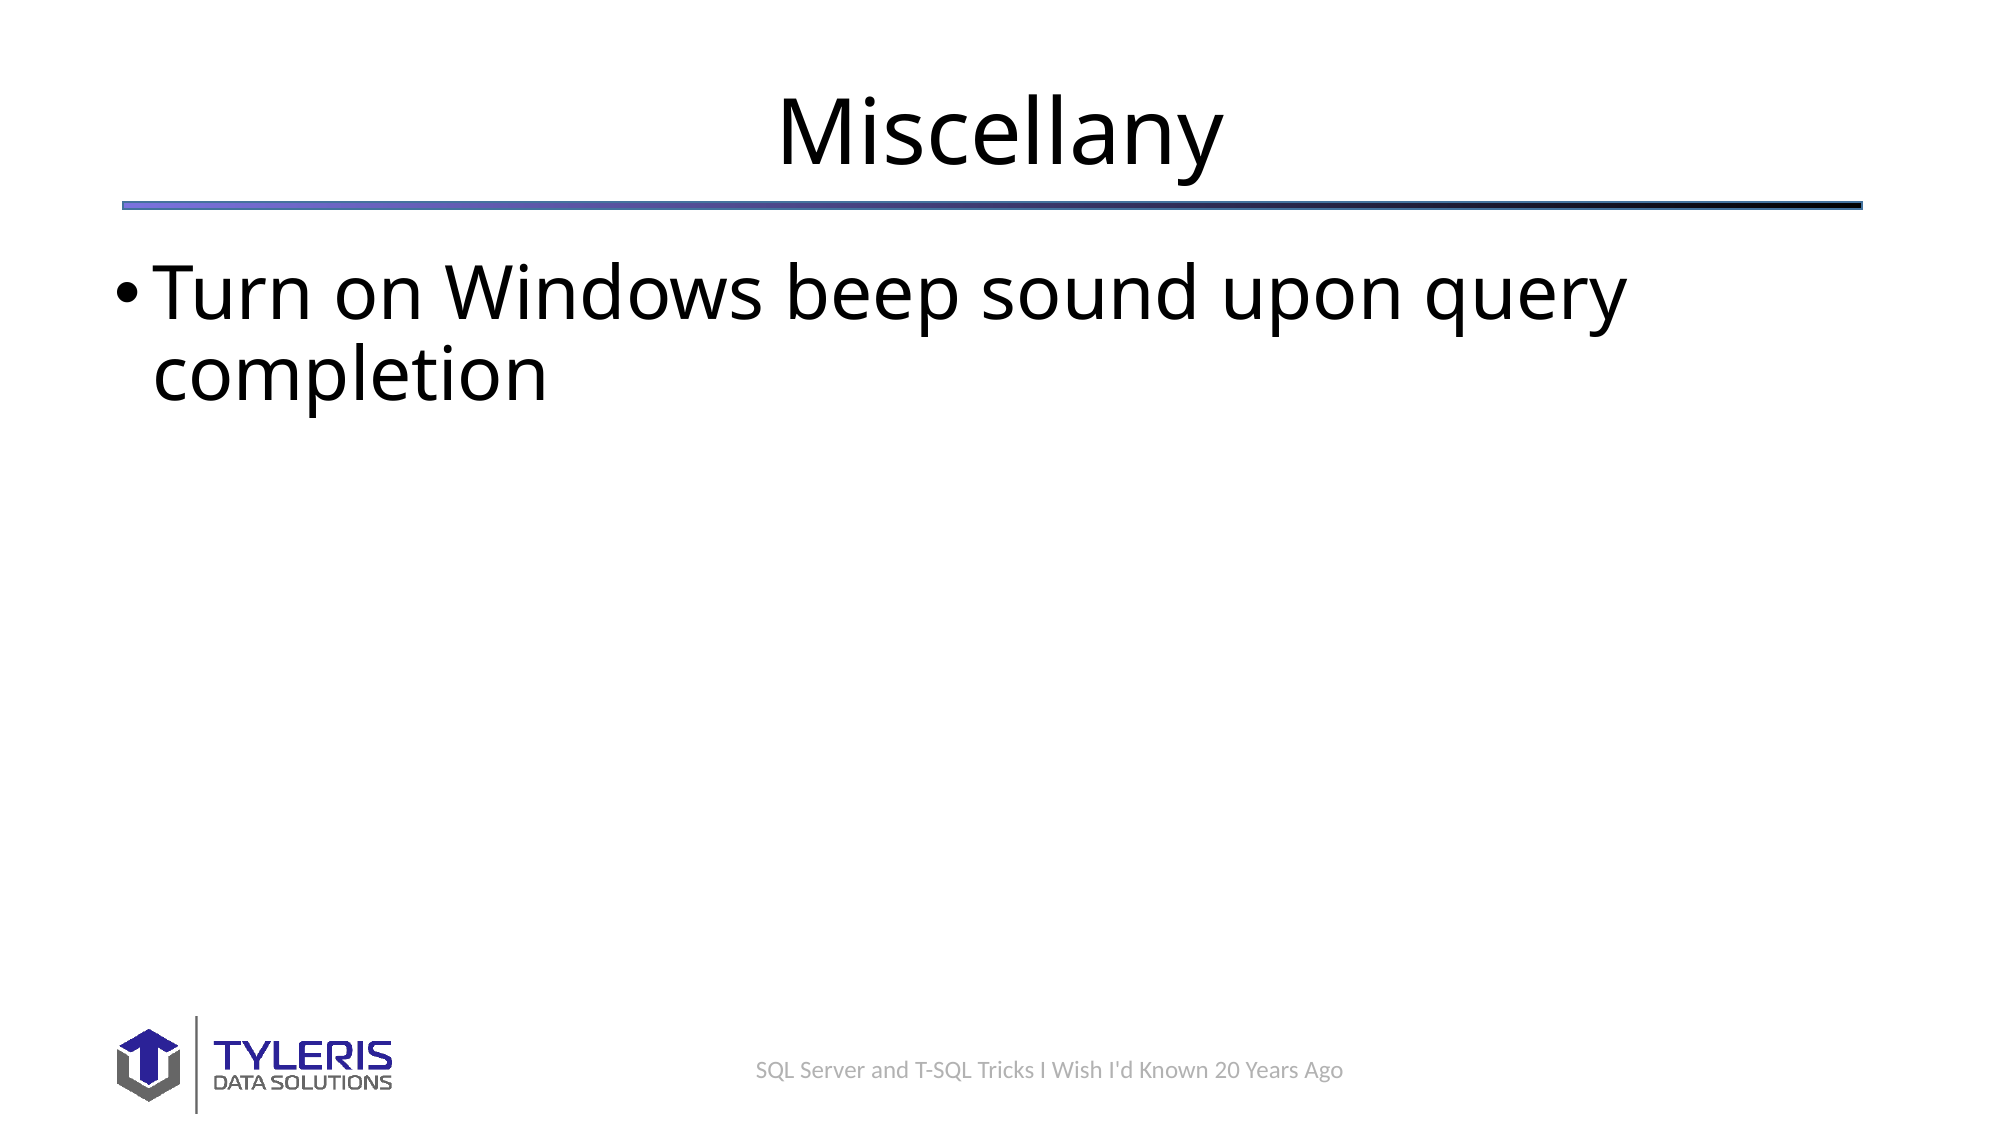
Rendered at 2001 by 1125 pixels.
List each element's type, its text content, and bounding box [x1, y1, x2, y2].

text_box Miscellany [137, 59, 1863, 201]
picture [117, 1016, 392, 1114]
footer SQL Server and T-SQL Tricks I Wish I'd Known 20 Years Ago [599, 1039, 1502, 1099]
list Turn on Windows beep sound upon query completion [99, 247, 1863, 914]
text_box [122, 201, 1863, 210]
